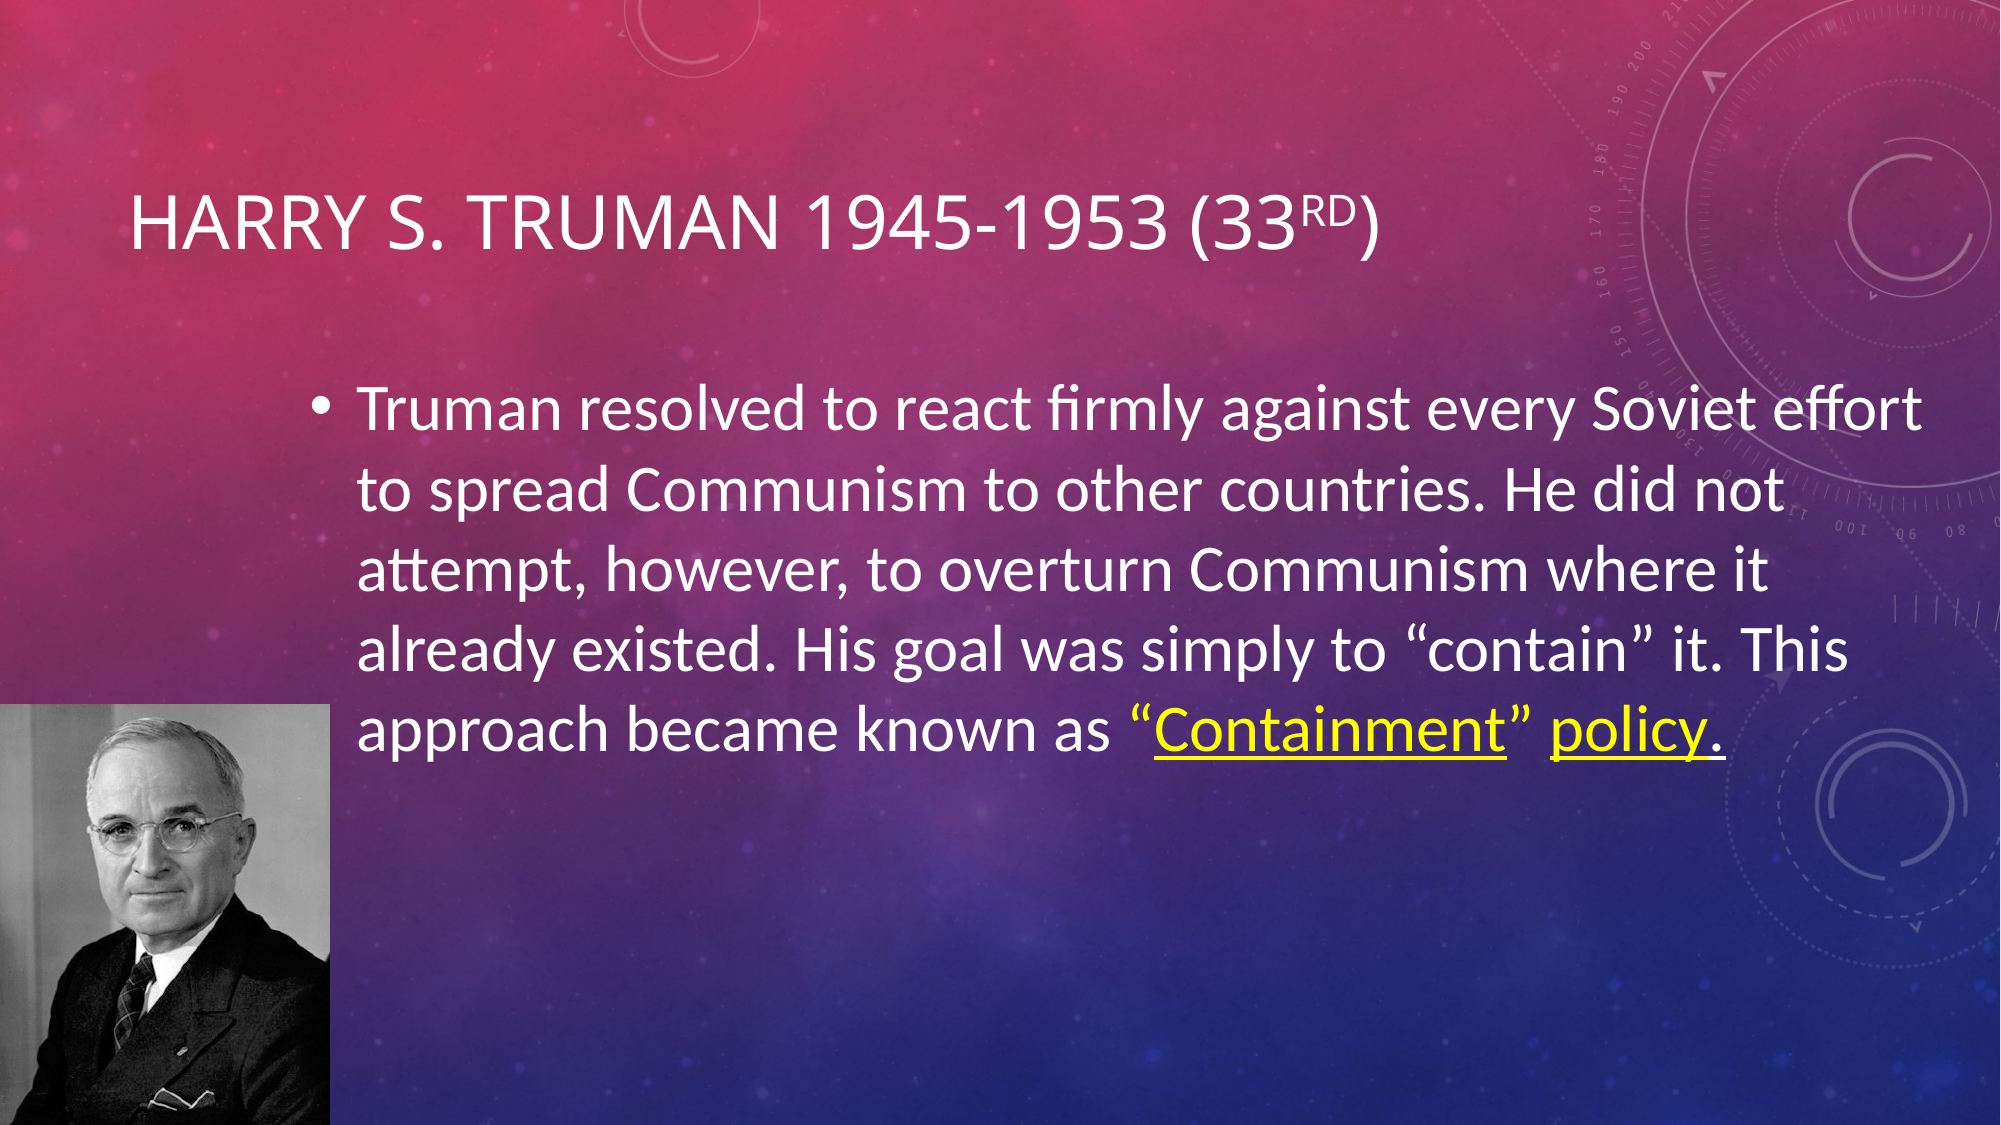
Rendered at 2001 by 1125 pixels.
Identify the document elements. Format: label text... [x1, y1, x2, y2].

list Truman resolved to react firmly against every Soviet effort to spread Communism to other countries. He did not attempt, however, to overturn Communism where it already existed. His goal was simply to “contain” it. This approach became known as “Containment” policy. [294, 265, 1957, 864]
title Harry s. Truman 1945-1953 (33rd) [112, 99, 1775, 339]
picture [0, 0, 2001, 1125]
